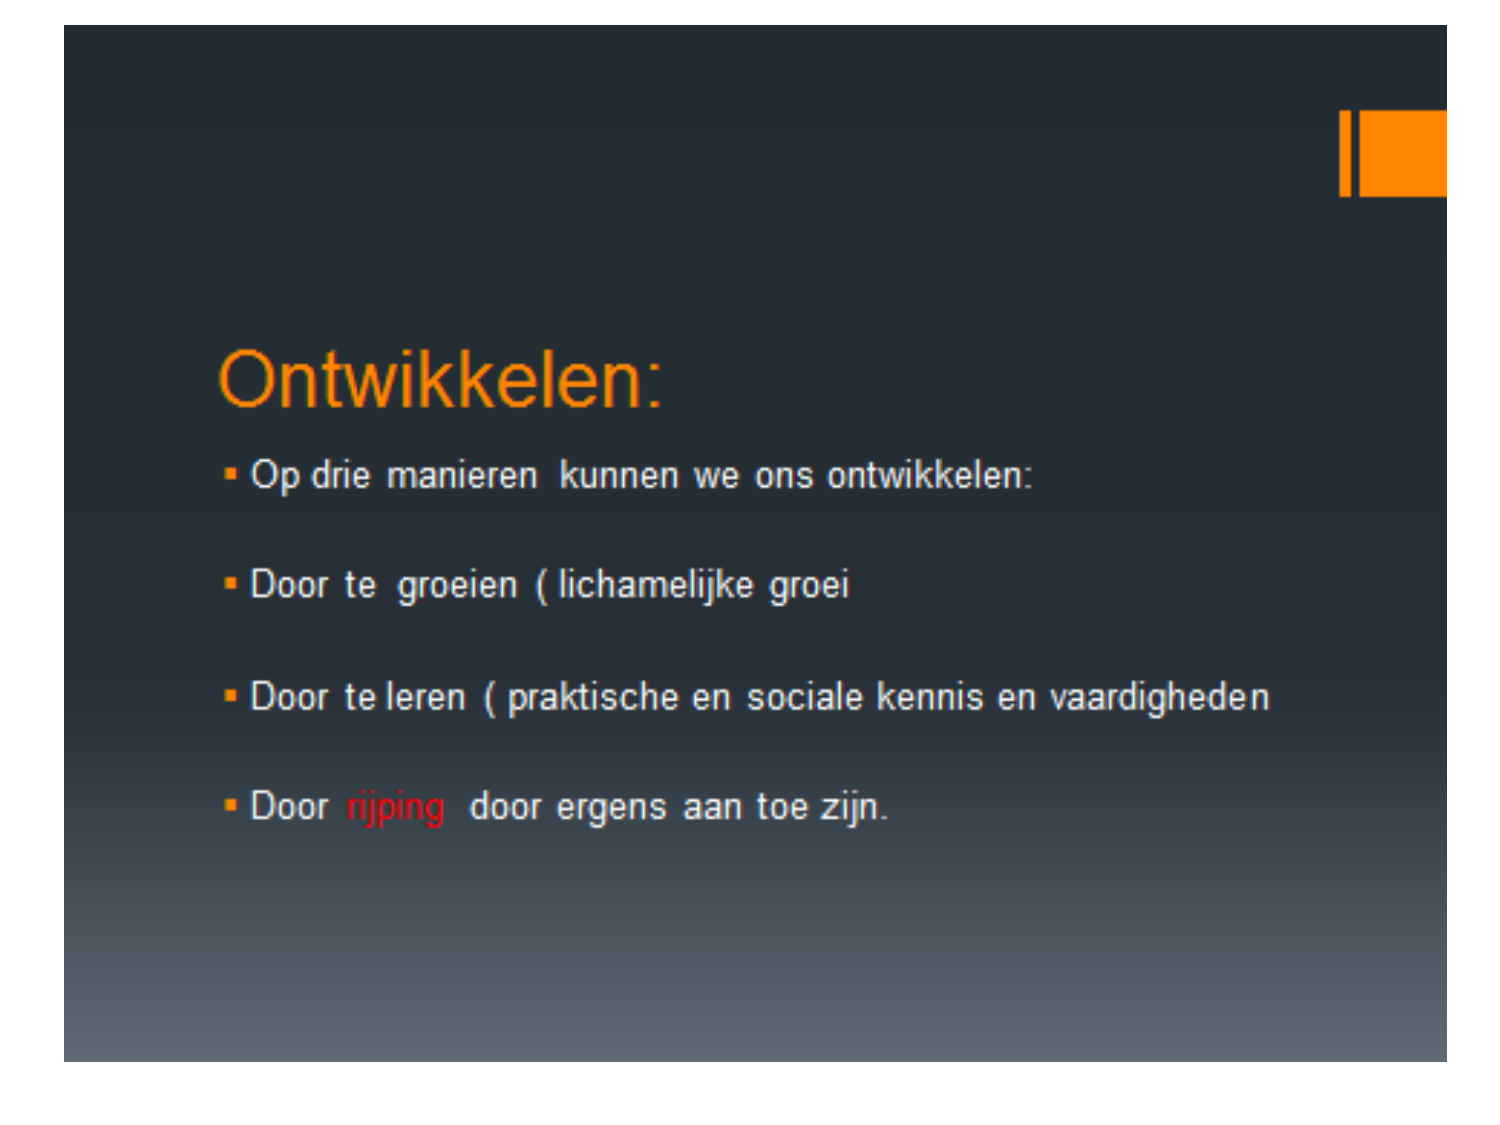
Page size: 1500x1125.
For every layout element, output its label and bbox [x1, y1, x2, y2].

picture [64, 25, 1448, 1063]
